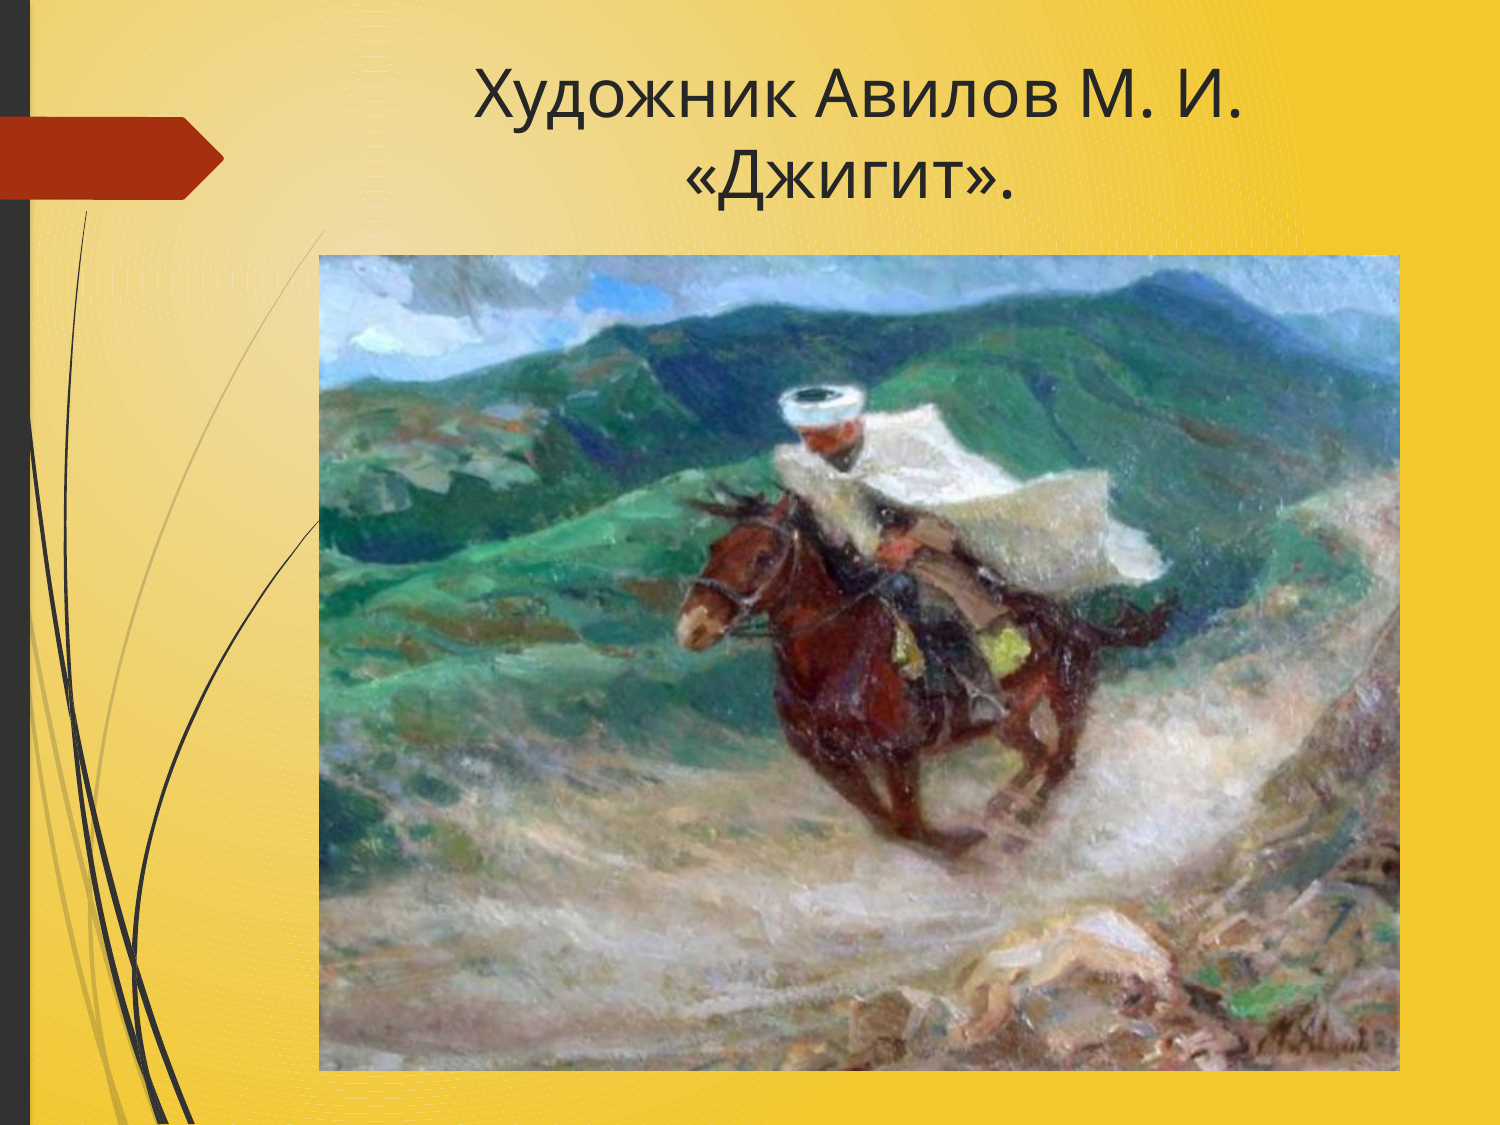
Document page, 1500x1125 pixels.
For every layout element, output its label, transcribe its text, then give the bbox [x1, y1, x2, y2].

title Художник Авилов М. И. «Джигит». [319, 42, 1400, 220]
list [318, 255, 1401, 1071]
